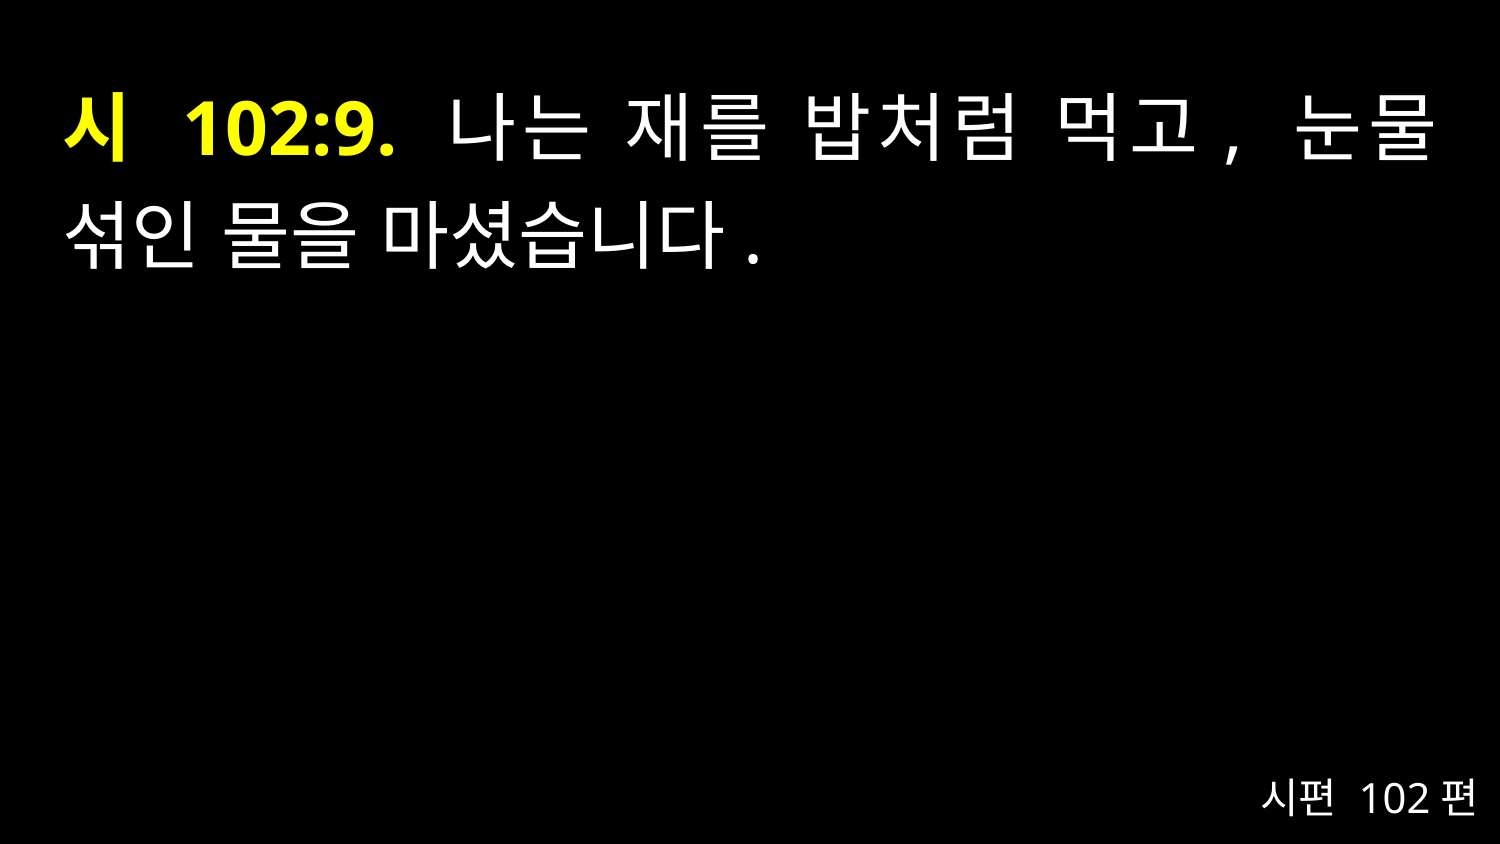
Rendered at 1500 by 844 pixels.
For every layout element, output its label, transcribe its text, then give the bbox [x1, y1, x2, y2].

subtitle 시편 102편 [916, 770, 1500, 844]
title 시 102:9. 나는 재를 밥처럼 먹고, 눈물 섞인 물을 마셨습니다. [0, 0, 1500, 844]
